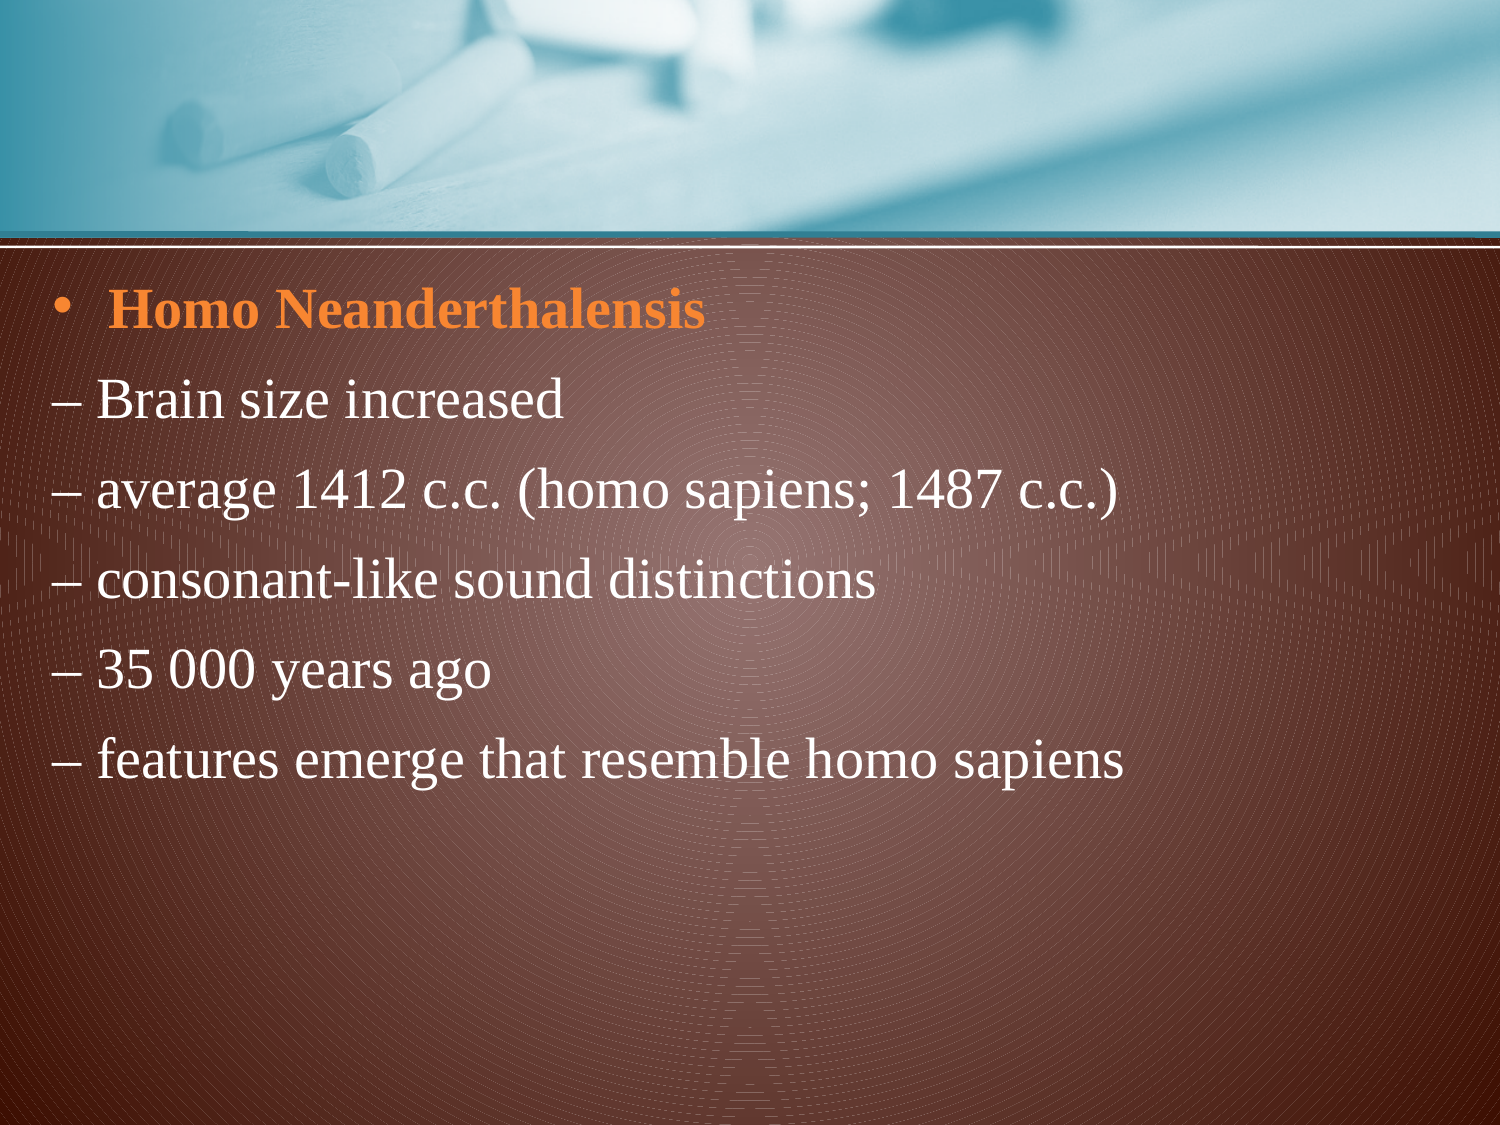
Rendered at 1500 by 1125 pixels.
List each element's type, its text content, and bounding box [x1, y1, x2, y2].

list Homo Neanderthalensis – Brain size increased – average 1412 c.c. (homo sapiens; 1487 c.c.) – consonant-like sound distinctions – 35 000 years ago – features emerge that resemble homo sapiens [37, 262, 1475, 1100]
